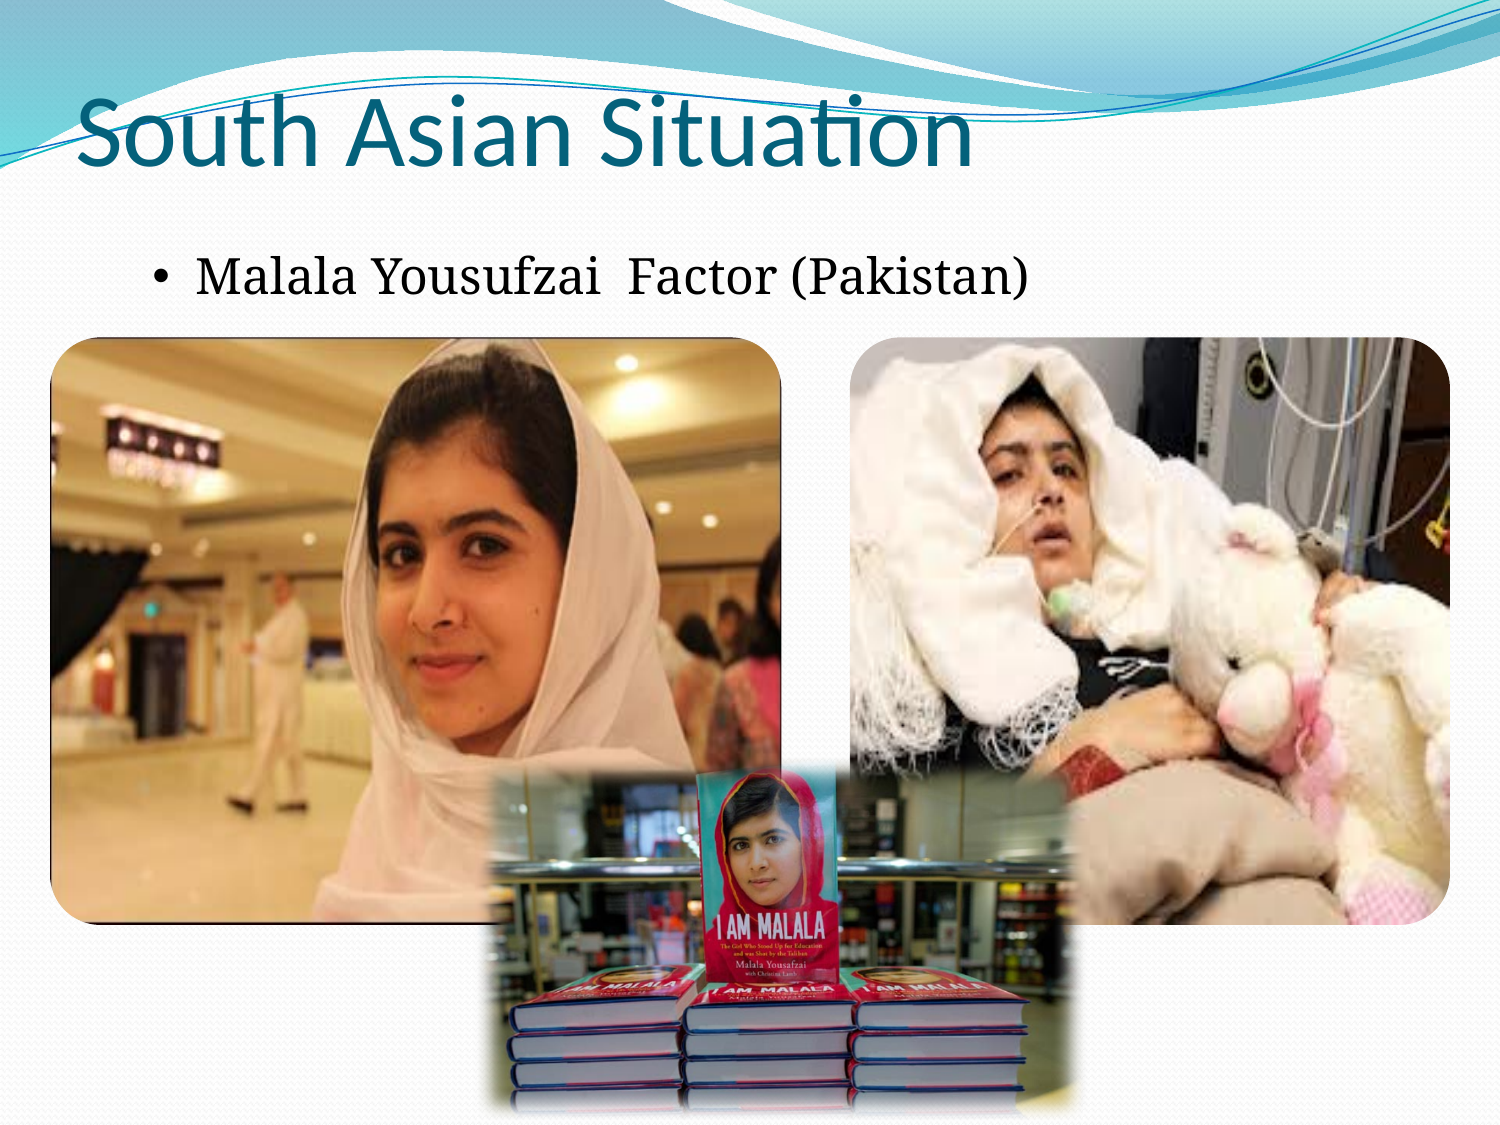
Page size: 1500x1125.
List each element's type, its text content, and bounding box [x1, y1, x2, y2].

text_box Malala Yousufzai Factor (Pakistan) [137, 237, 1288, 313]
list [849, 337, 1451, 926]
title South Asian Situation [75, 45, 1425, 188]
picture [49, 337, 1088, 1124]
